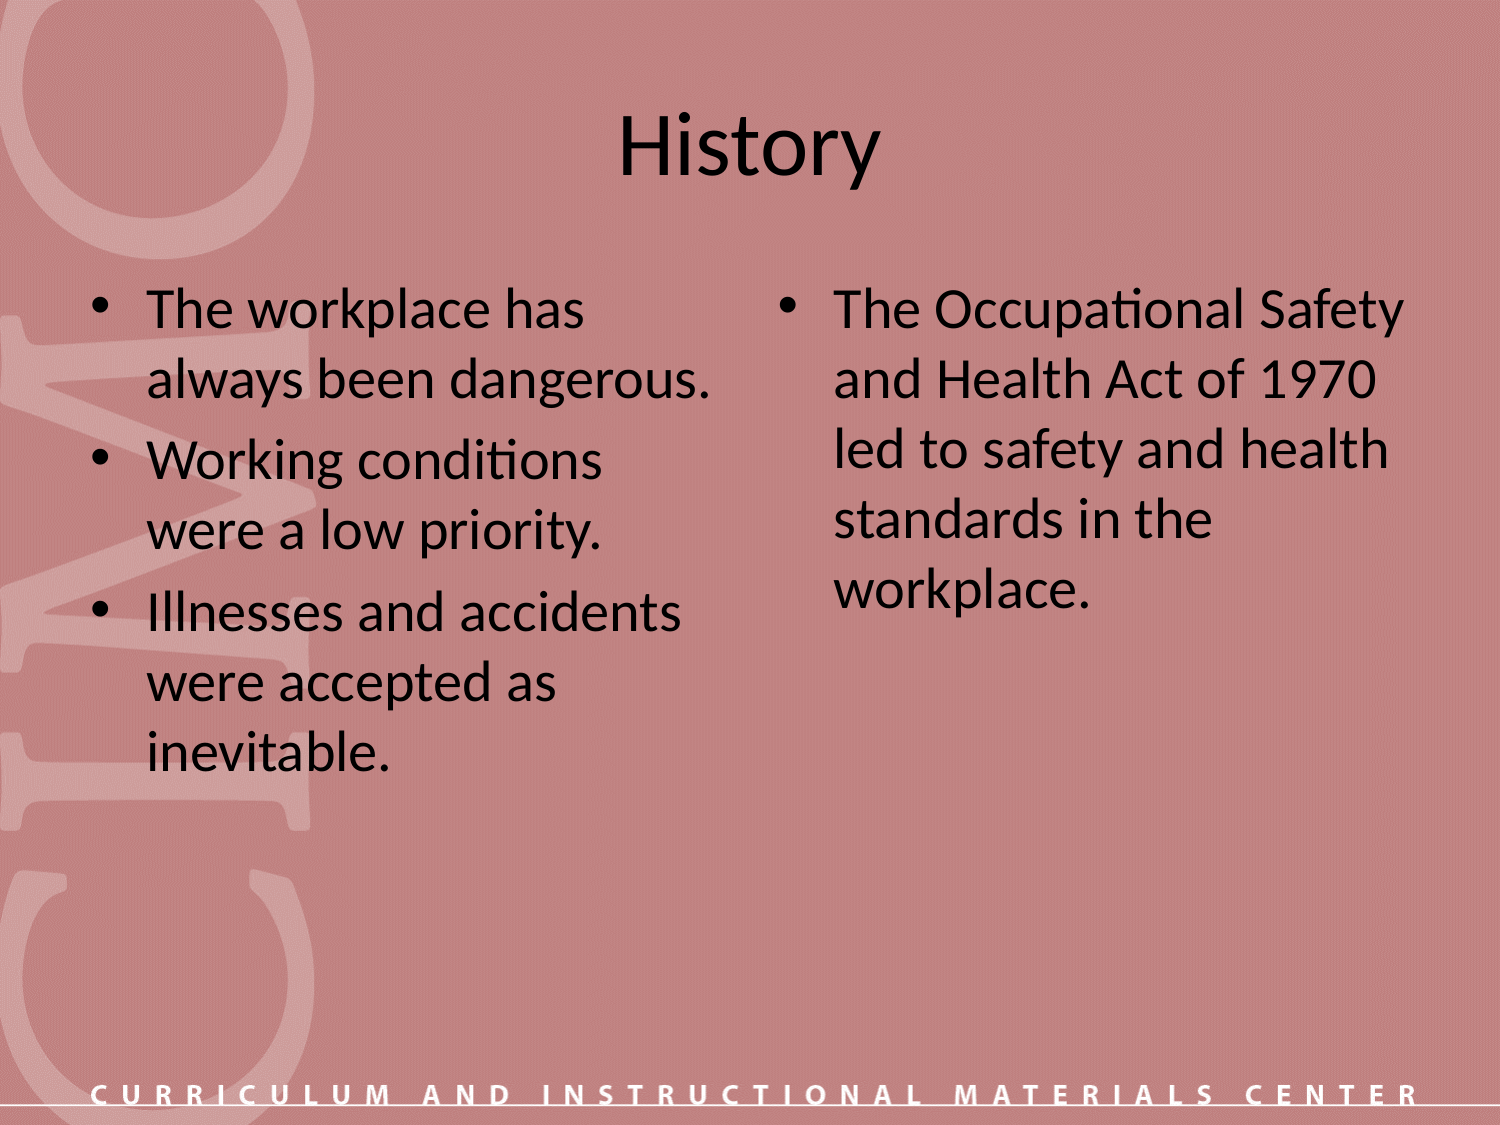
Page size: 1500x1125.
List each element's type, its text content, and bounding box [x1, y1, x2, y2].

list The workplace has always been dangerous. Working conditions were a low priority. Illnesses and accidents were accepted as inevitable. [75, 262, 738, 1005]
title History [75, 45, 1425, 233]
list The Occupational Safety and Health Act of 1970 led to safety and health standards in the workplace. [762, 262, 1425, 1005]
